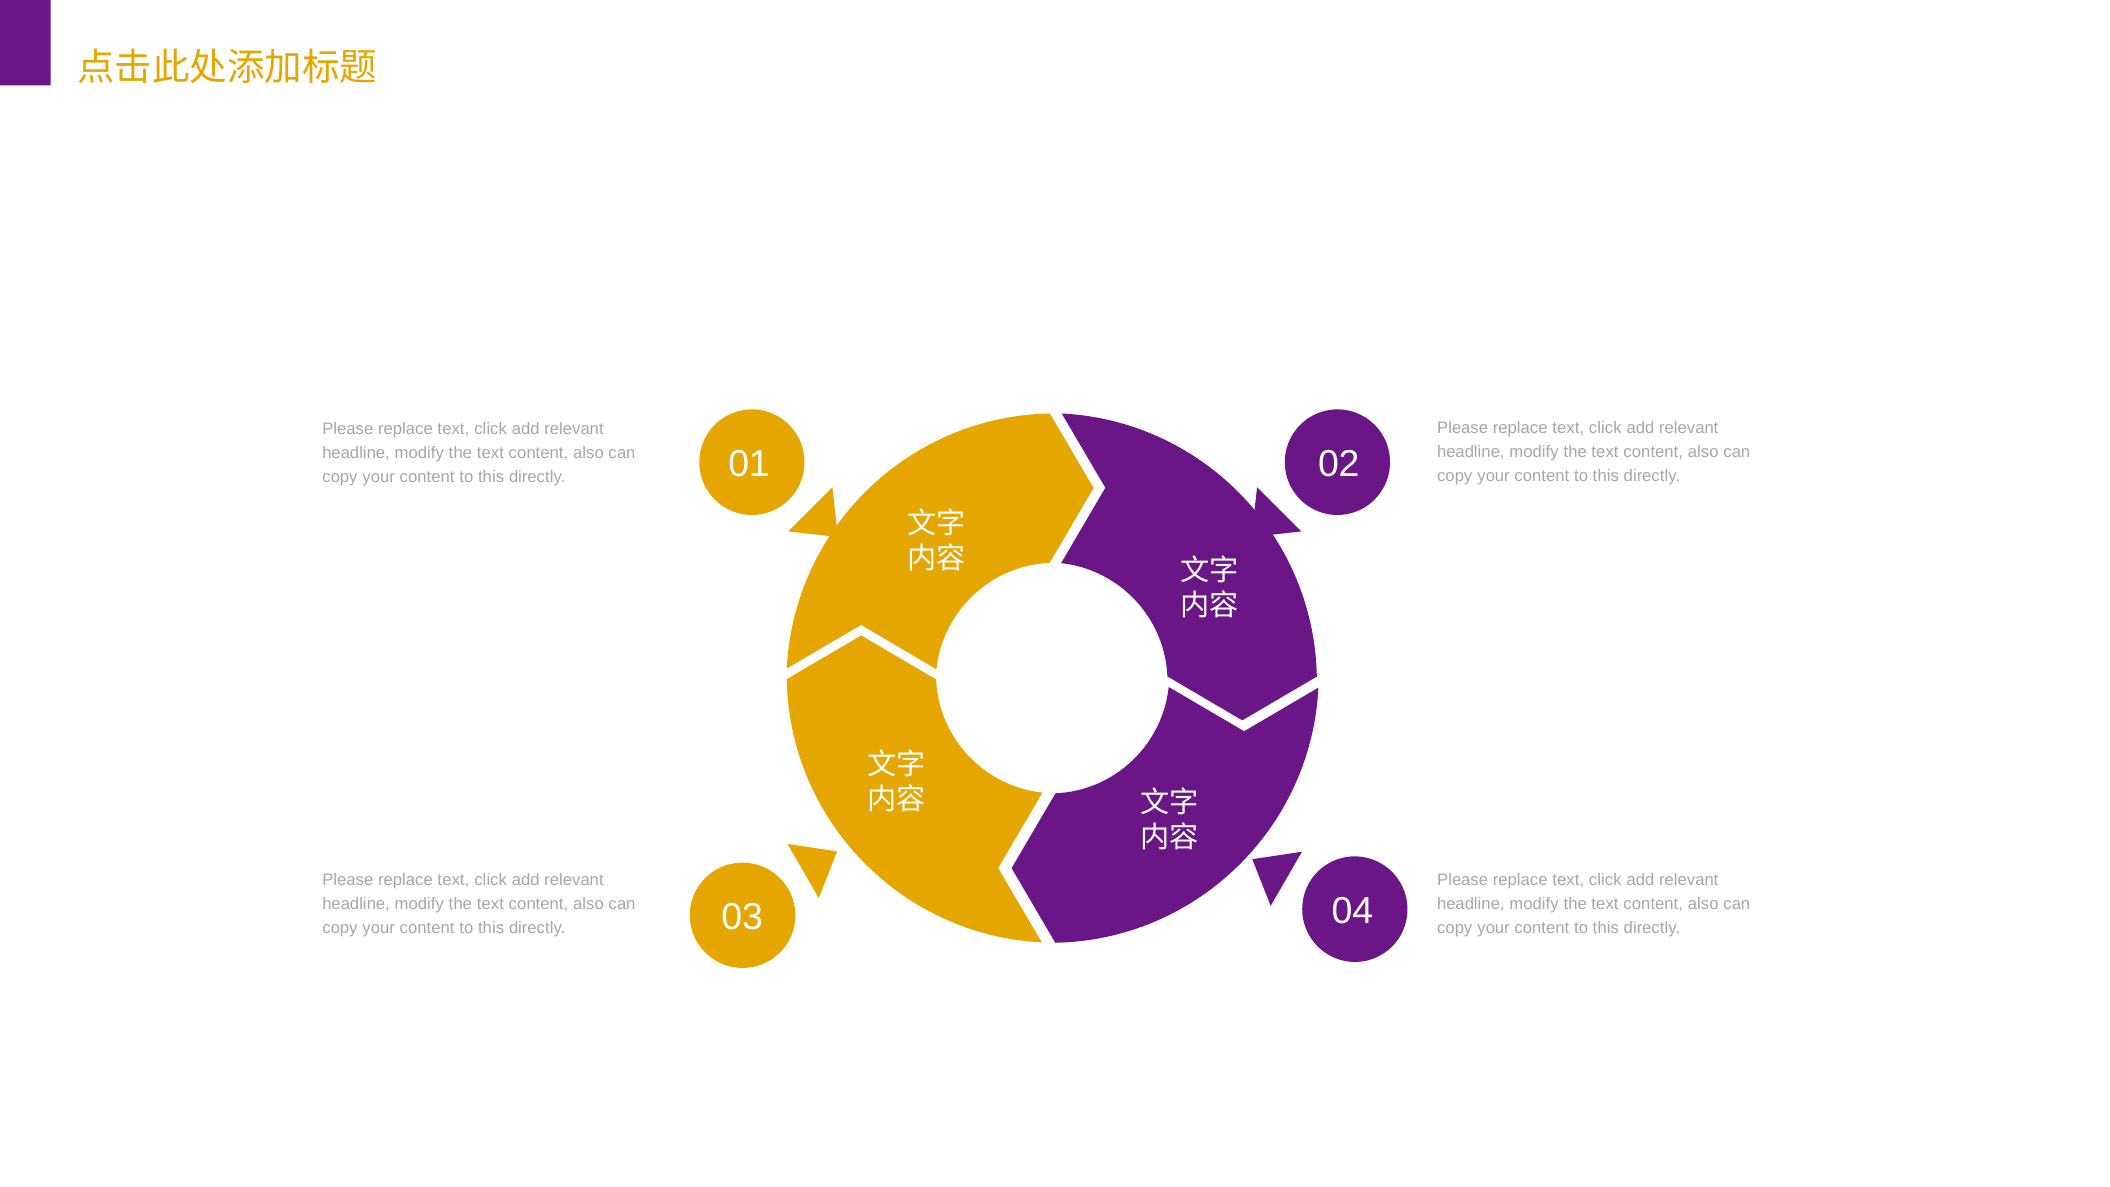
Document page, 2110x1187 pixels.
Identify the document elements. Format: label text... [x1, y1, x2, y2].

text_box Please replace text, click add relevant headline, modify the text content, also can copy your content to this directly. [1437, 413, 1782, 485]
text_box Please replace text, click add relevant headline, modify the text content, also can copy your content to this directly. [1437, 865, 1782, 937]
text_box Please replace text, click add relevant headline, modify the text content, also can copy your content to this directly. [322, 865, 660, 937]
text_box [699, 409, 856, 543]
text_box [786, 635, 1043, 943]
text_box [786, 413, 1094, 670]
text_box 文字内容 [895, 483, 979, 595]
text_box 文字内容 [1127, 762, 1212, 875]
text_box 文字内容 [855, 724, 939, 836]
text_box [1061, 413, 1317, 721]
text_box 点击此处添加标题 [62, 35, 417, 94]
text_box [1234, 409, 1391, 543]
text_box 文字内容 [1167, 530, 1252, 643]
text_box Please replace text, click add relevant headline, modify the text content, also can copy your content to this directly. [322, 414, 660, 486]
text_box [1011, 686, 1319, 943]
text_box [684, 827, 841, 961]
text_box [1248, 835, 1405, 969]
